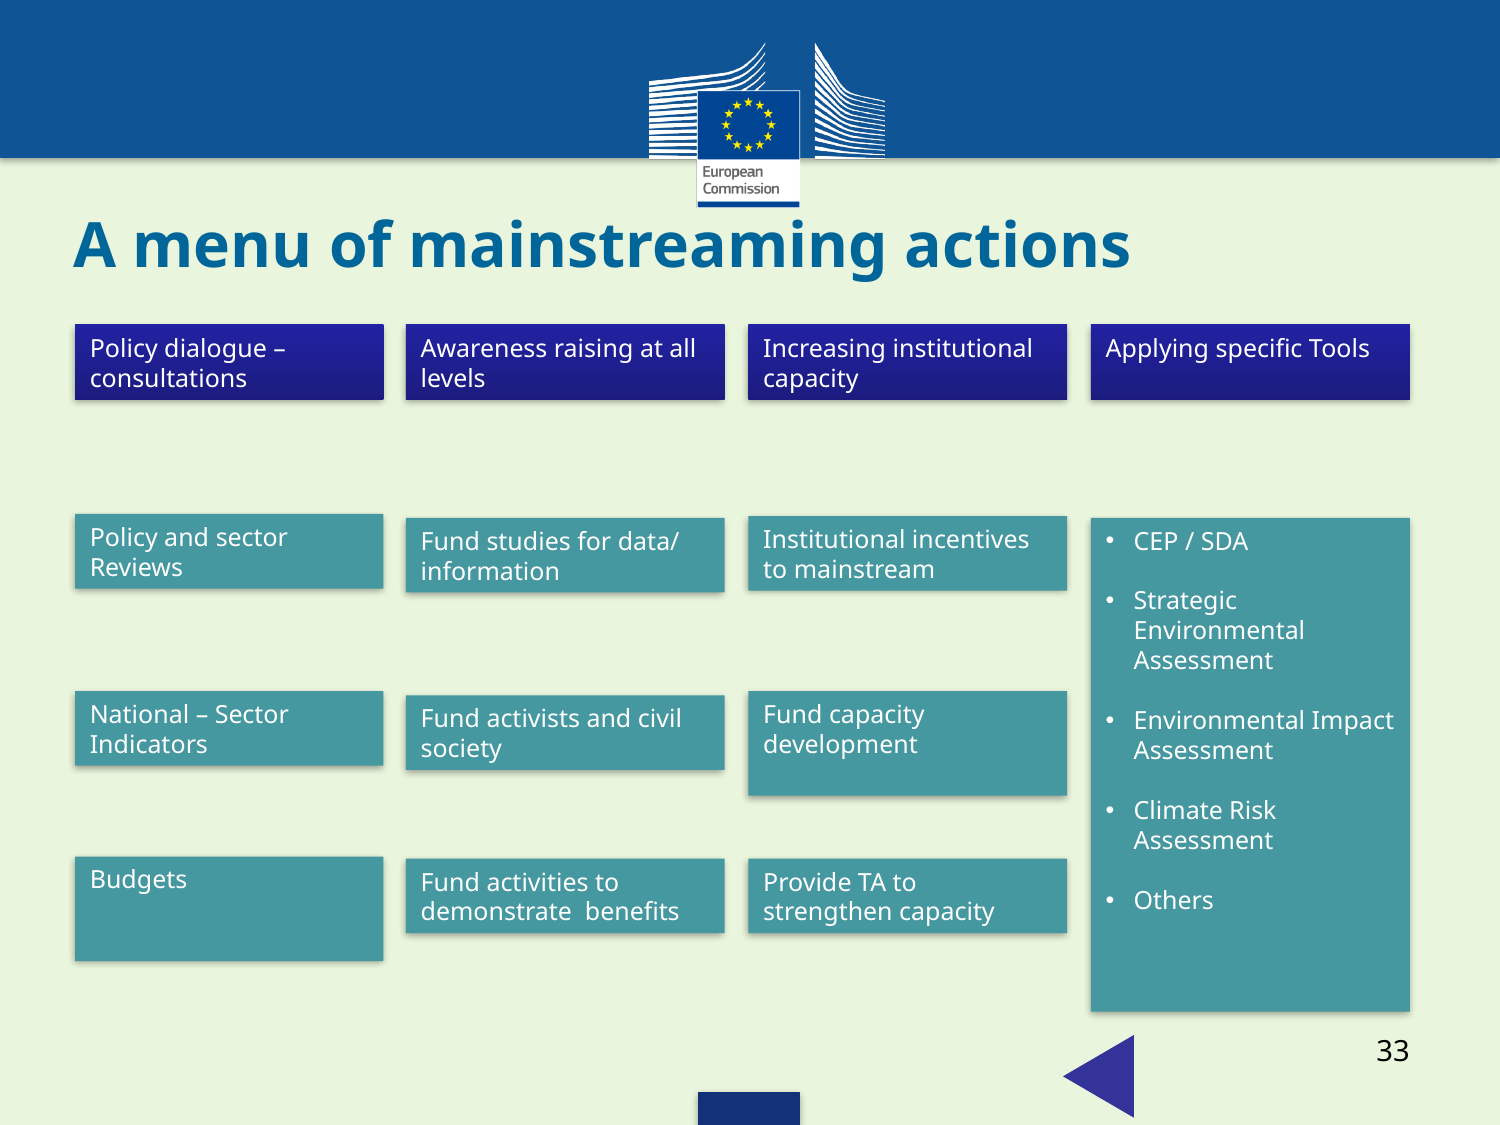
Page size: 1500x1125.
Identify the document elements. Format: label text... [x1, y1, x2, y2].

text_box Fund capacity development [748, 691, 1068, 796]
text_box A menu of mainstreaming actions [0, 197, 1341, 288]
text_box [1062, 1035, 1134, 1118]
text_box Budgets [75, 856, 384, 962]
text_box Provide TA to strengthen capacity [748, 858, 1068, 934]
text_box Increasing institutional capacity [748, 324, 1068, 400]
text_box Awareness raising at all levels [405, 324, 725, 400]
text_box Fund studies for data/ information [405, 517, 725, 593]
text_box Fund activists and civil society [405, 695, 725, 770]
text_box Policy dialogue – consultations [75, 324, 384, 400]
picture [649, 42, 885, 197]
text_box Institutional incentives to mainstream [748, 516, 1068, 591]
text_box CEP / SDA Strategic Environmental Assessment Environmental Impact Assessment Climate Risk Assessment Others [1090, 517, 1410, 1012]
slide_number 33 [1337, 1024, 1426, 1103]
text_box Fund activities to demonstrate benefits [405, 858, 725, 934]
text_box Applying specific Tools [1090, 324, 1410, 400]
text_box Policy and sector Reviews [75, 513, 384, 589]
text_box National – Sector Indicators [75, 691, 384, 766]
